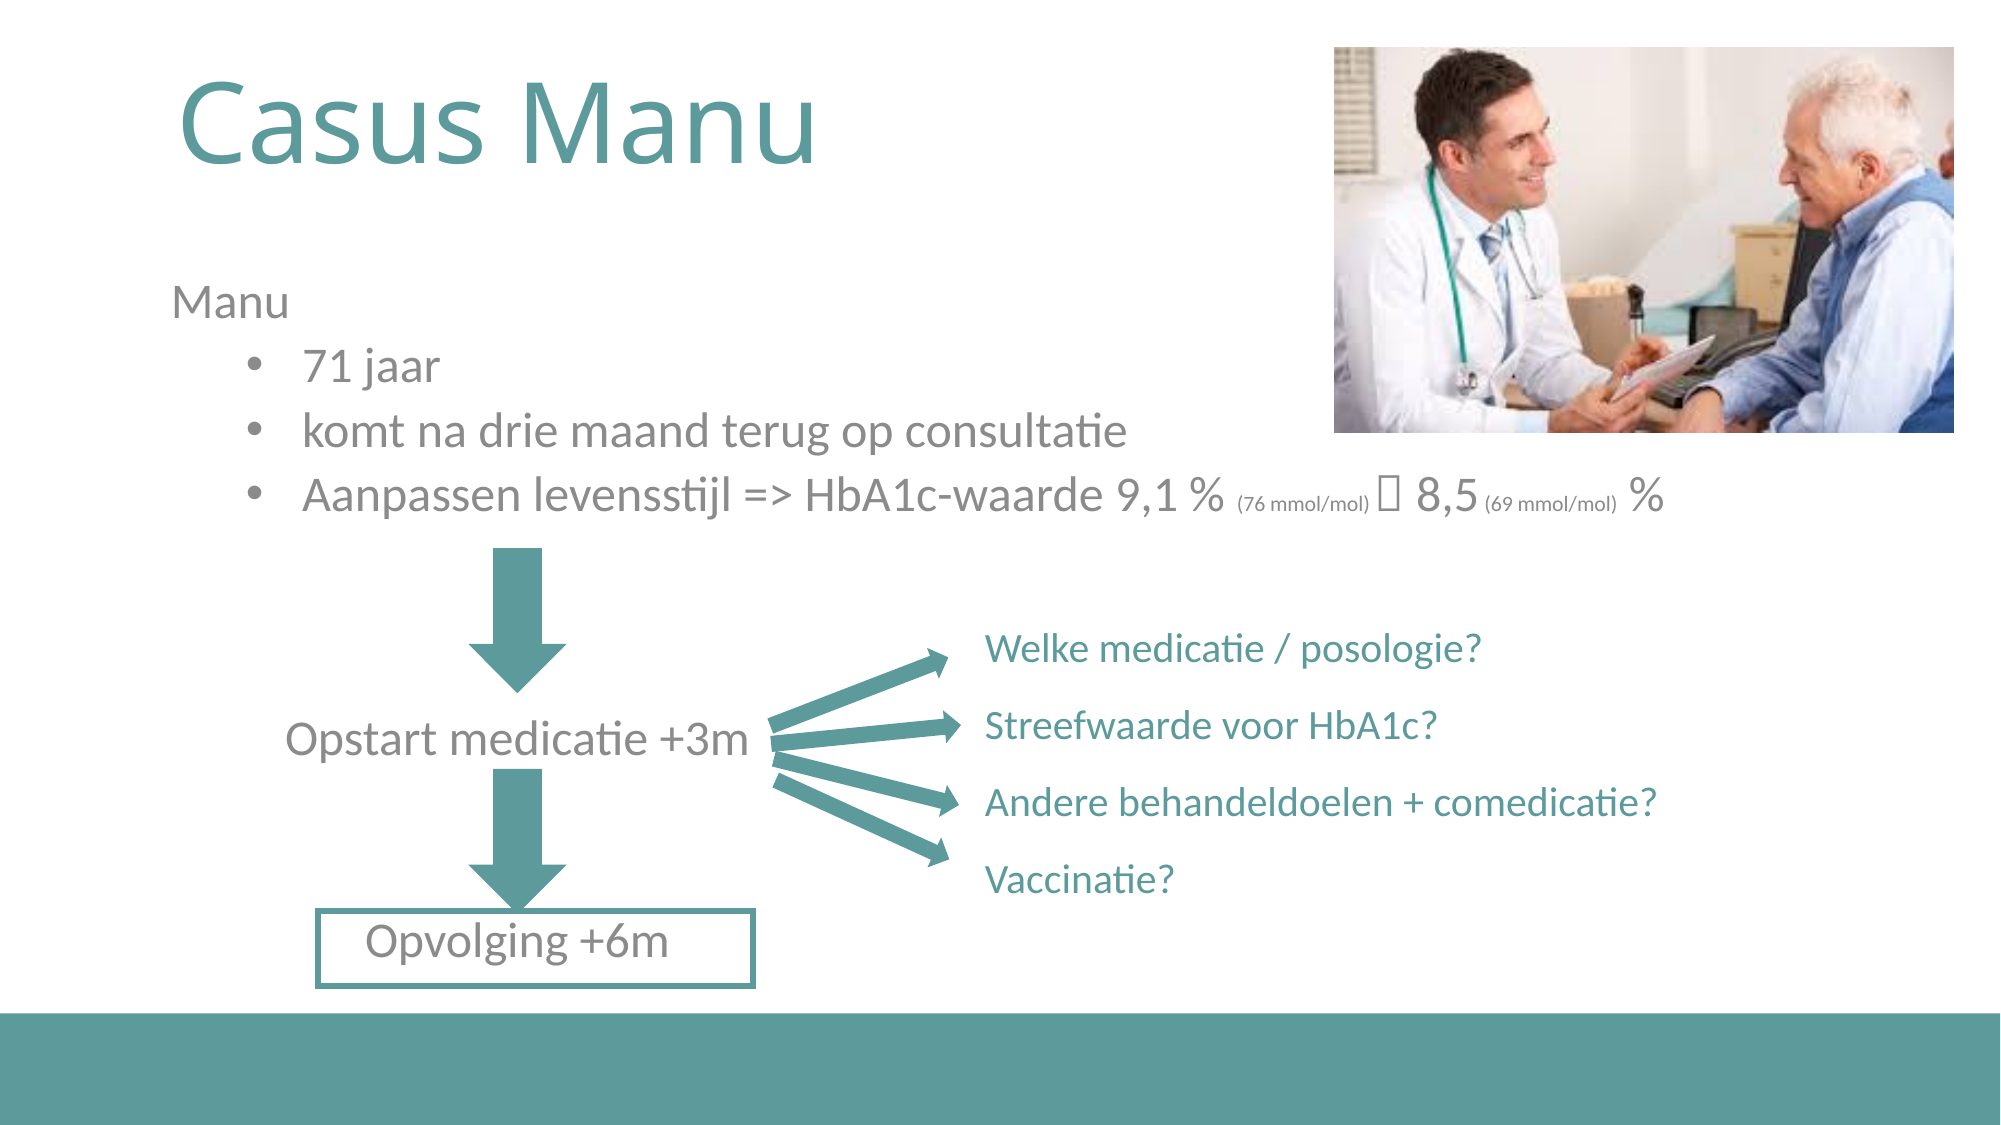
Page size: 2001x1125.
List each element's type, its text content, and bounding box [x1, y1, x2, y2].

text_box Opstart medicatie +3m [247, 704, 788, 790]
text_box Andere behandeldoelen + comedicatie? [969, 773, 1683, 844]
text_box [770, 710, 962, 752]
picture [1334, 47, 1954, 433]
text_box Streefwaarde voor HbA1c? [969, 695, 1683, 769]
text_box Casus Manu [161, 47, 1334, 196]
text_box Welke medicatie / posologie? [969, 618, 1683, 692]
text_box [468, 548, 567, 694]
list Manu 71 jaar komt na drie maand terug op consultatie Aanpassen levensstijl => HbA1c-waarde 9,1 % (76 mmol/mol)  8,5 (69 mmol/mol) % [155, 267, 1814, 669]
text_box [771, 750, 959, 818]
text_box Opvolging +6m [247, 907, 788, 993]
text_box Vaccinatie? [969, 850, 1683, 924]
text_box [767, 647, 949, 734]
text_box [772, 772, 950, 868]
text_box [468, 768, 567, 914]
